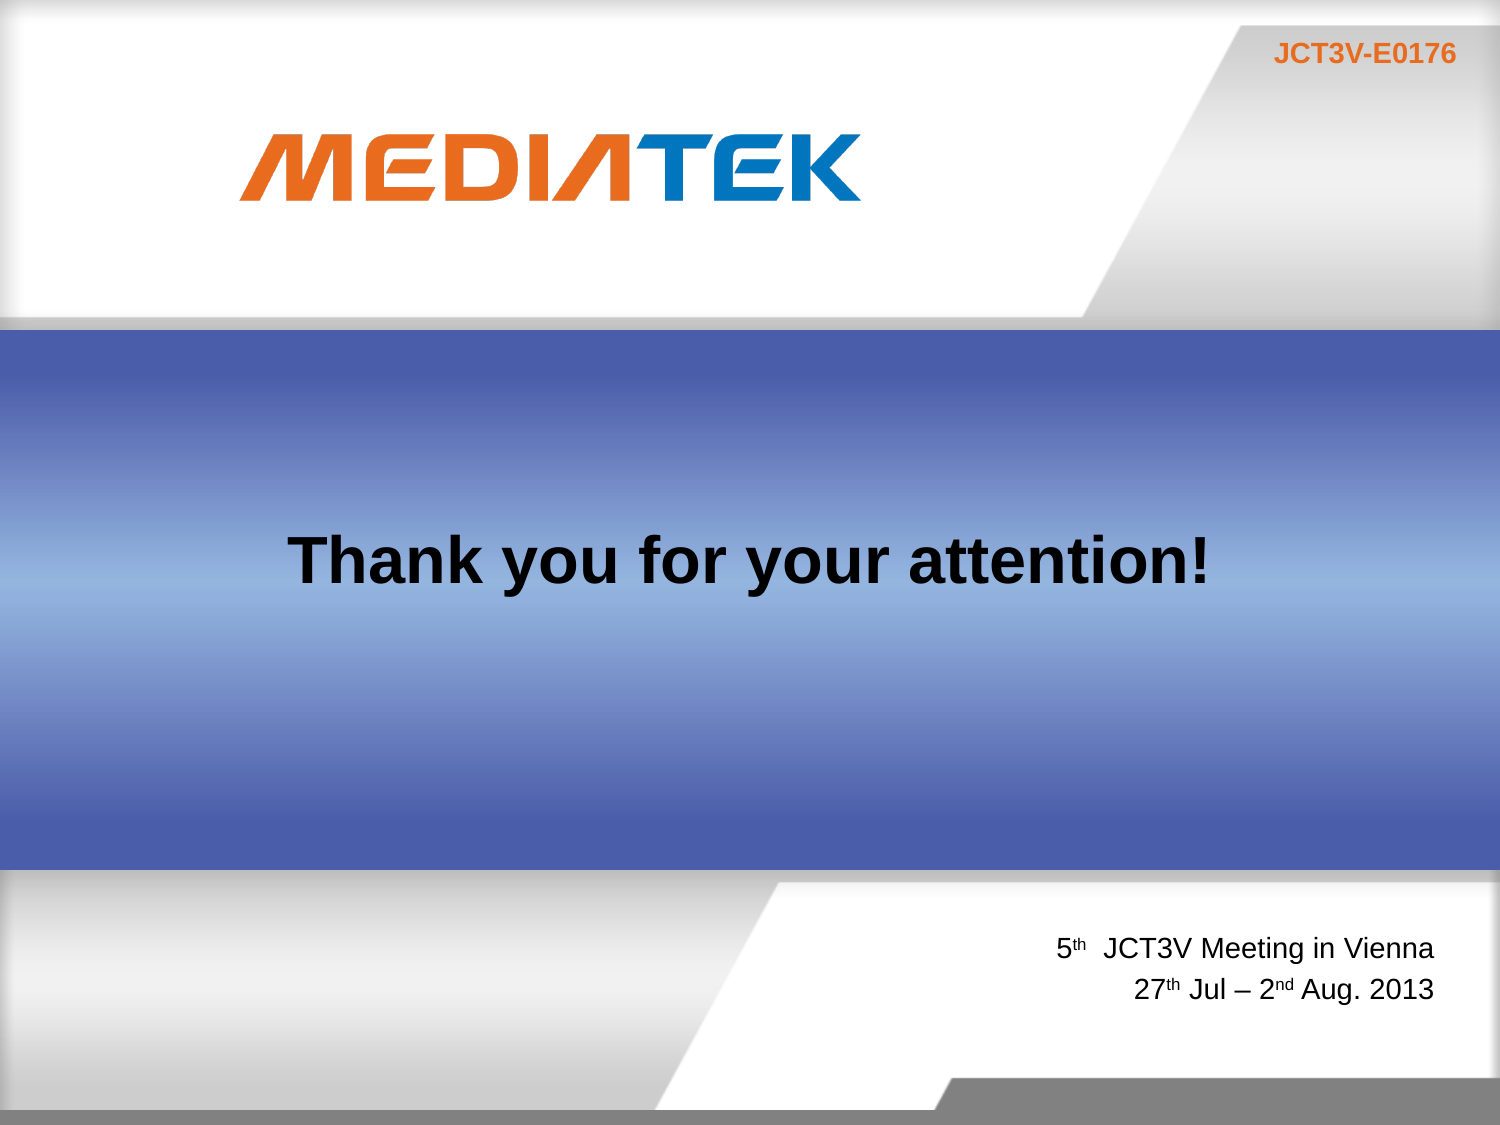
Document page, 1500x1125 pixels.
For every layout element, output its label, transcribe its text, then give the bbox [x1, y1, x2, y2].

picture [0, 0, 1500, 1125]
title Thank you for your attention! [50, 438, 1450, 676]
